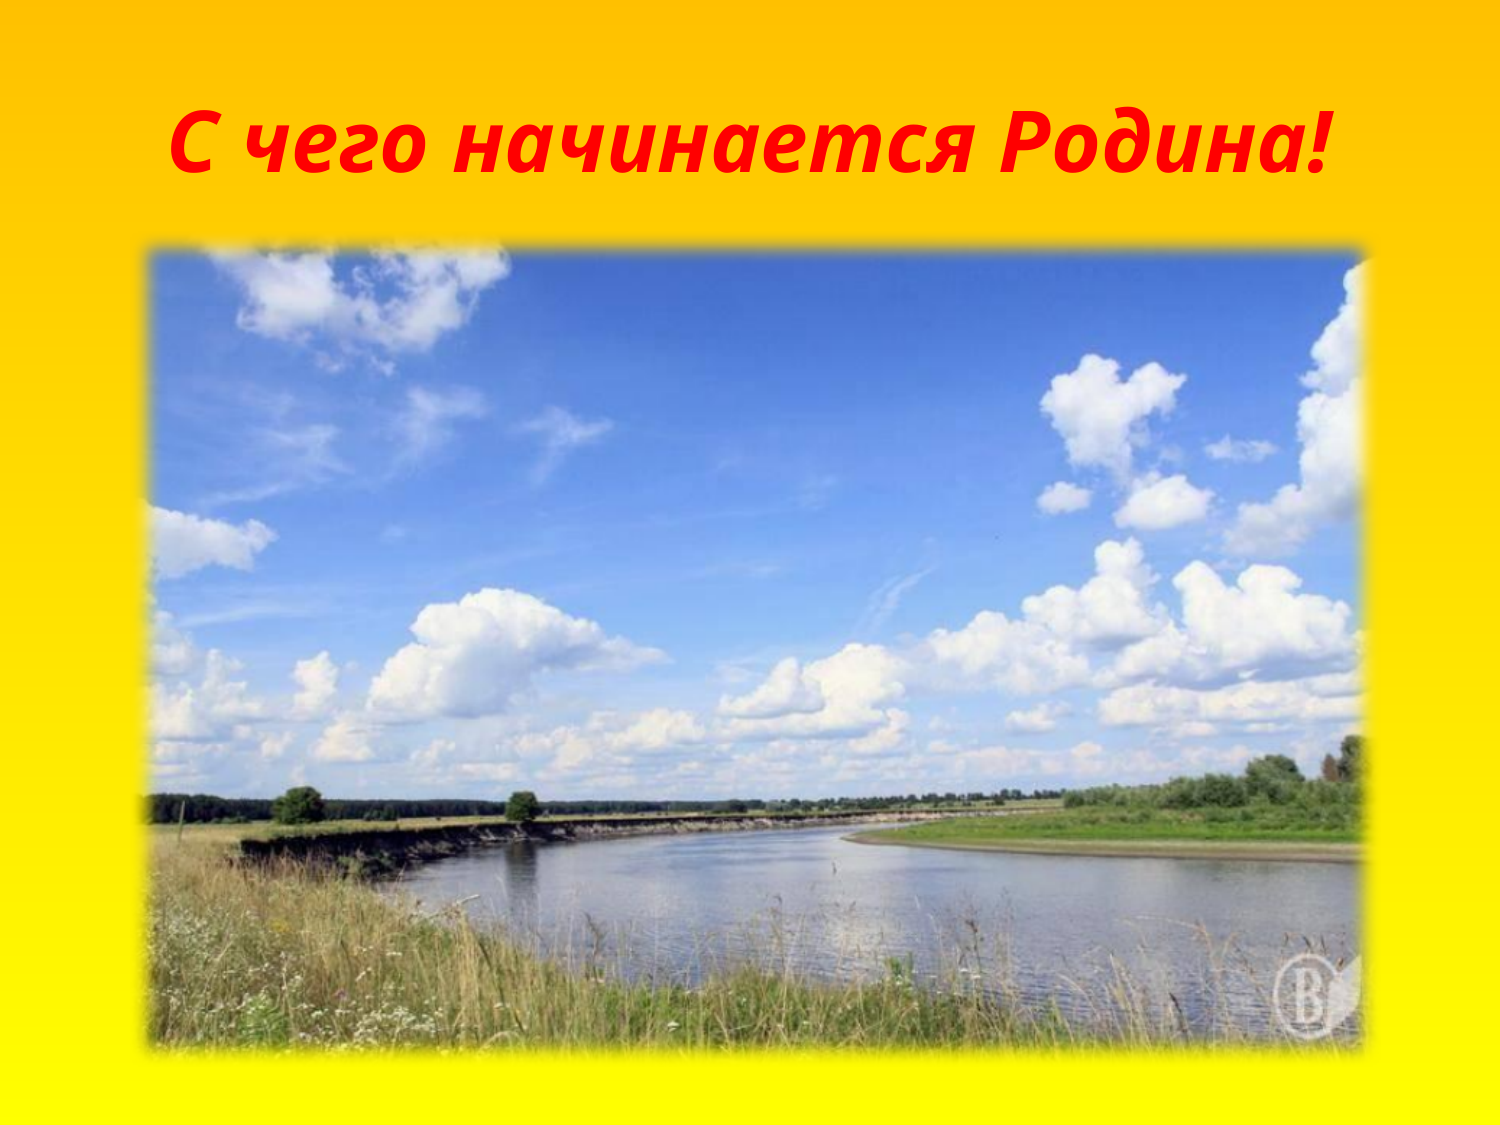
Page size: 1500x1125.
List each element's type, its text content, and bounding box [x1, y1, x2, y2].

title С чего начинается Родина! [75, 45, 1425, 233]
picture [130, 231, 1382, 1067]
